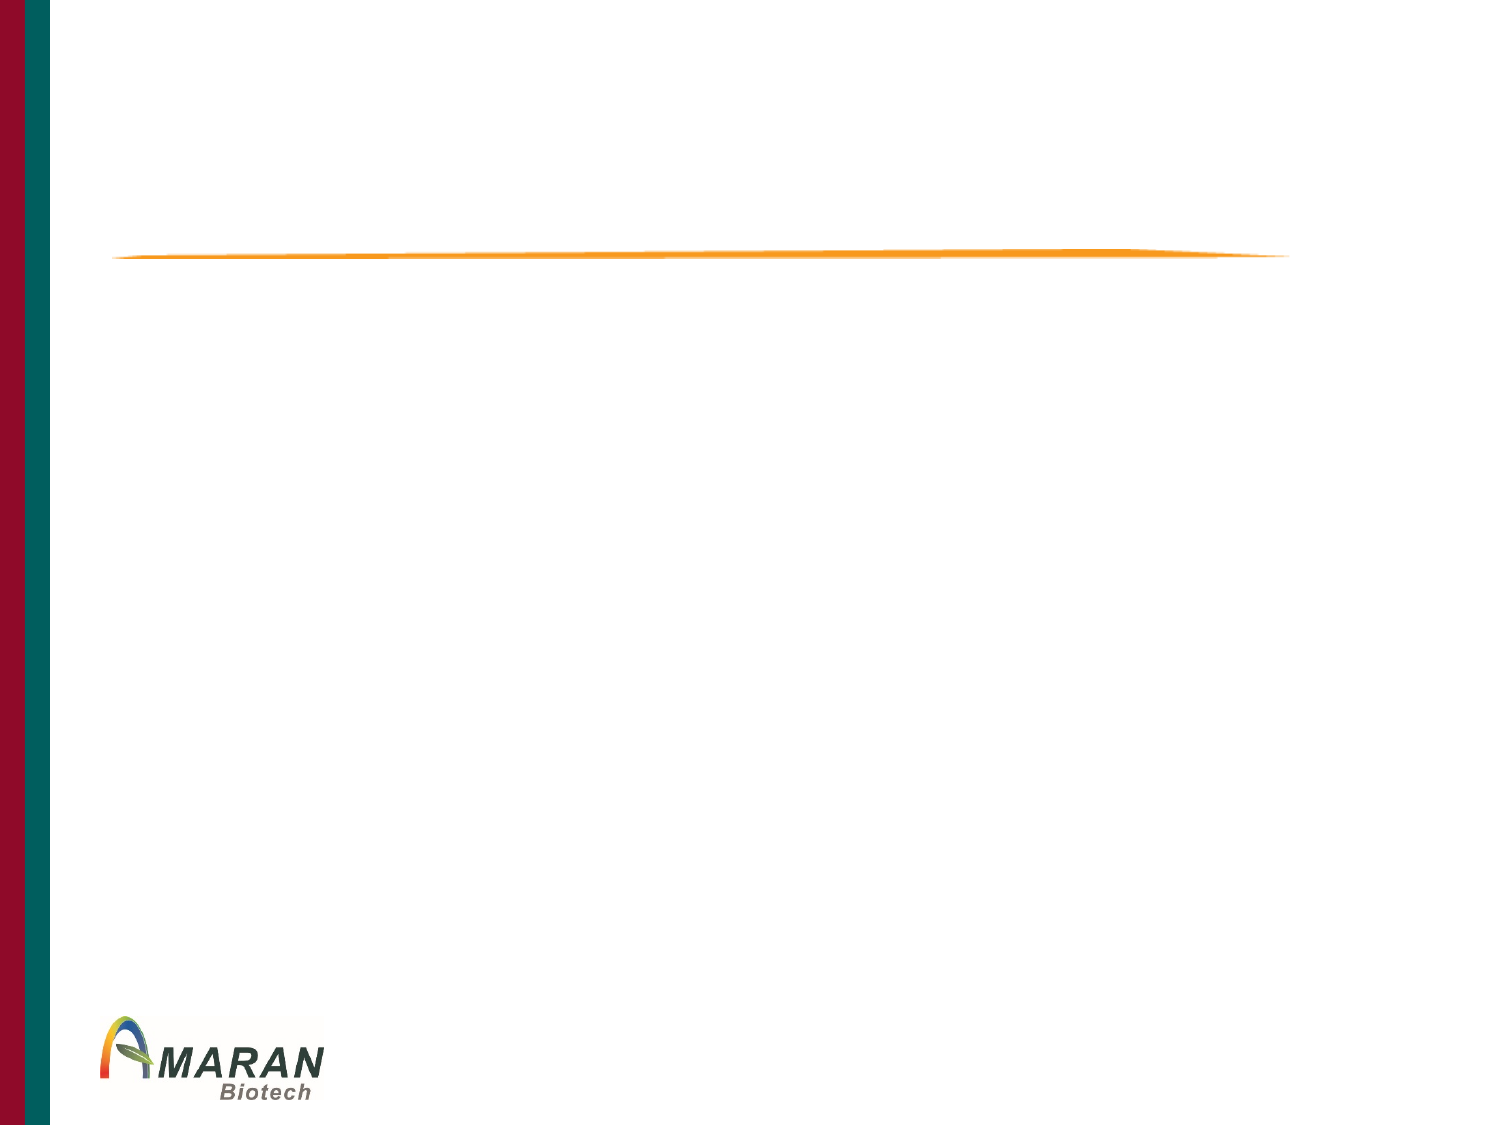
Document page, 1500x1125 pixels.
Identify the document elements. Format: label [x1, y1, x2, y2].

picture [100, 1016, 324, 1100]
picture [112, 249, 1290, 259]
